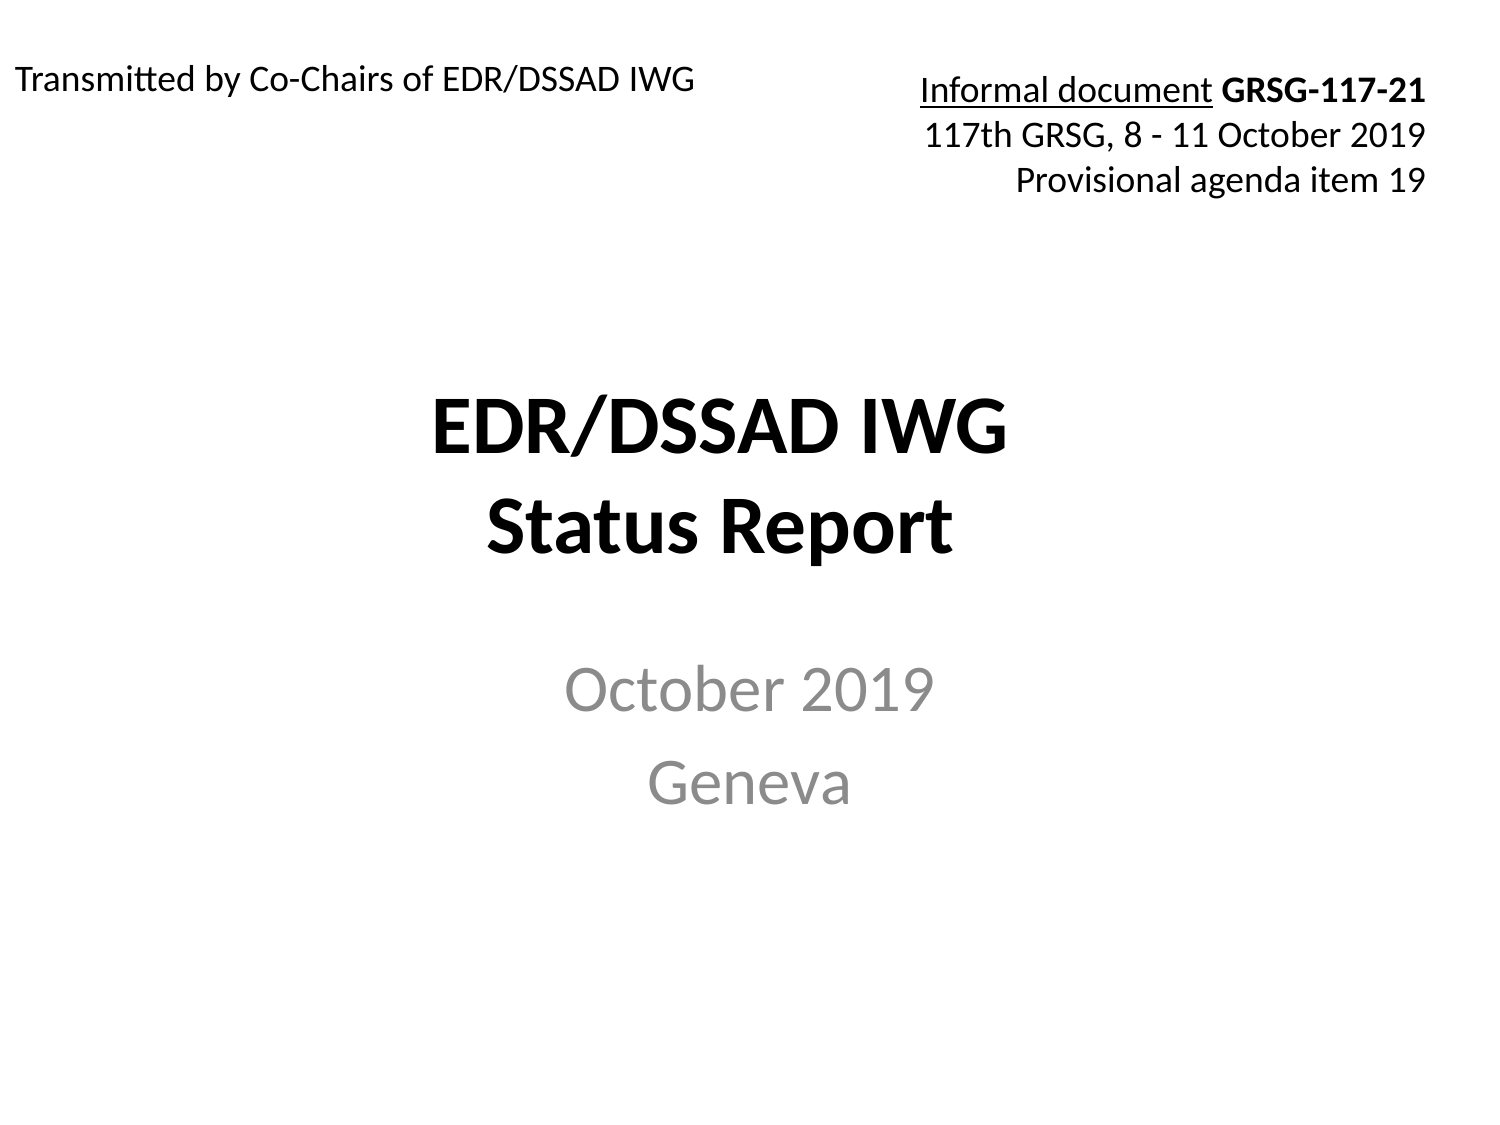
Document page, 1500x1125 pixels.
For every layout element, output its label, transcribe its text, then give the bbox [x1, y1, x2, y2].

text_box Transmitted by Co-Chairs of EDR/DSSAD IWG [0, 1, 718, 179]
text_box EDR/DSSAD IWG Status Report [29, 349, 1412, 591]
text_box October 2019 Geneva [225, 637, 1275, 925]
text_box Informal document GRSG-117-21 117th GRSG, 8 - 11 October 2019 Provisional agenda item 19 [761, 58, 1441, 236]
